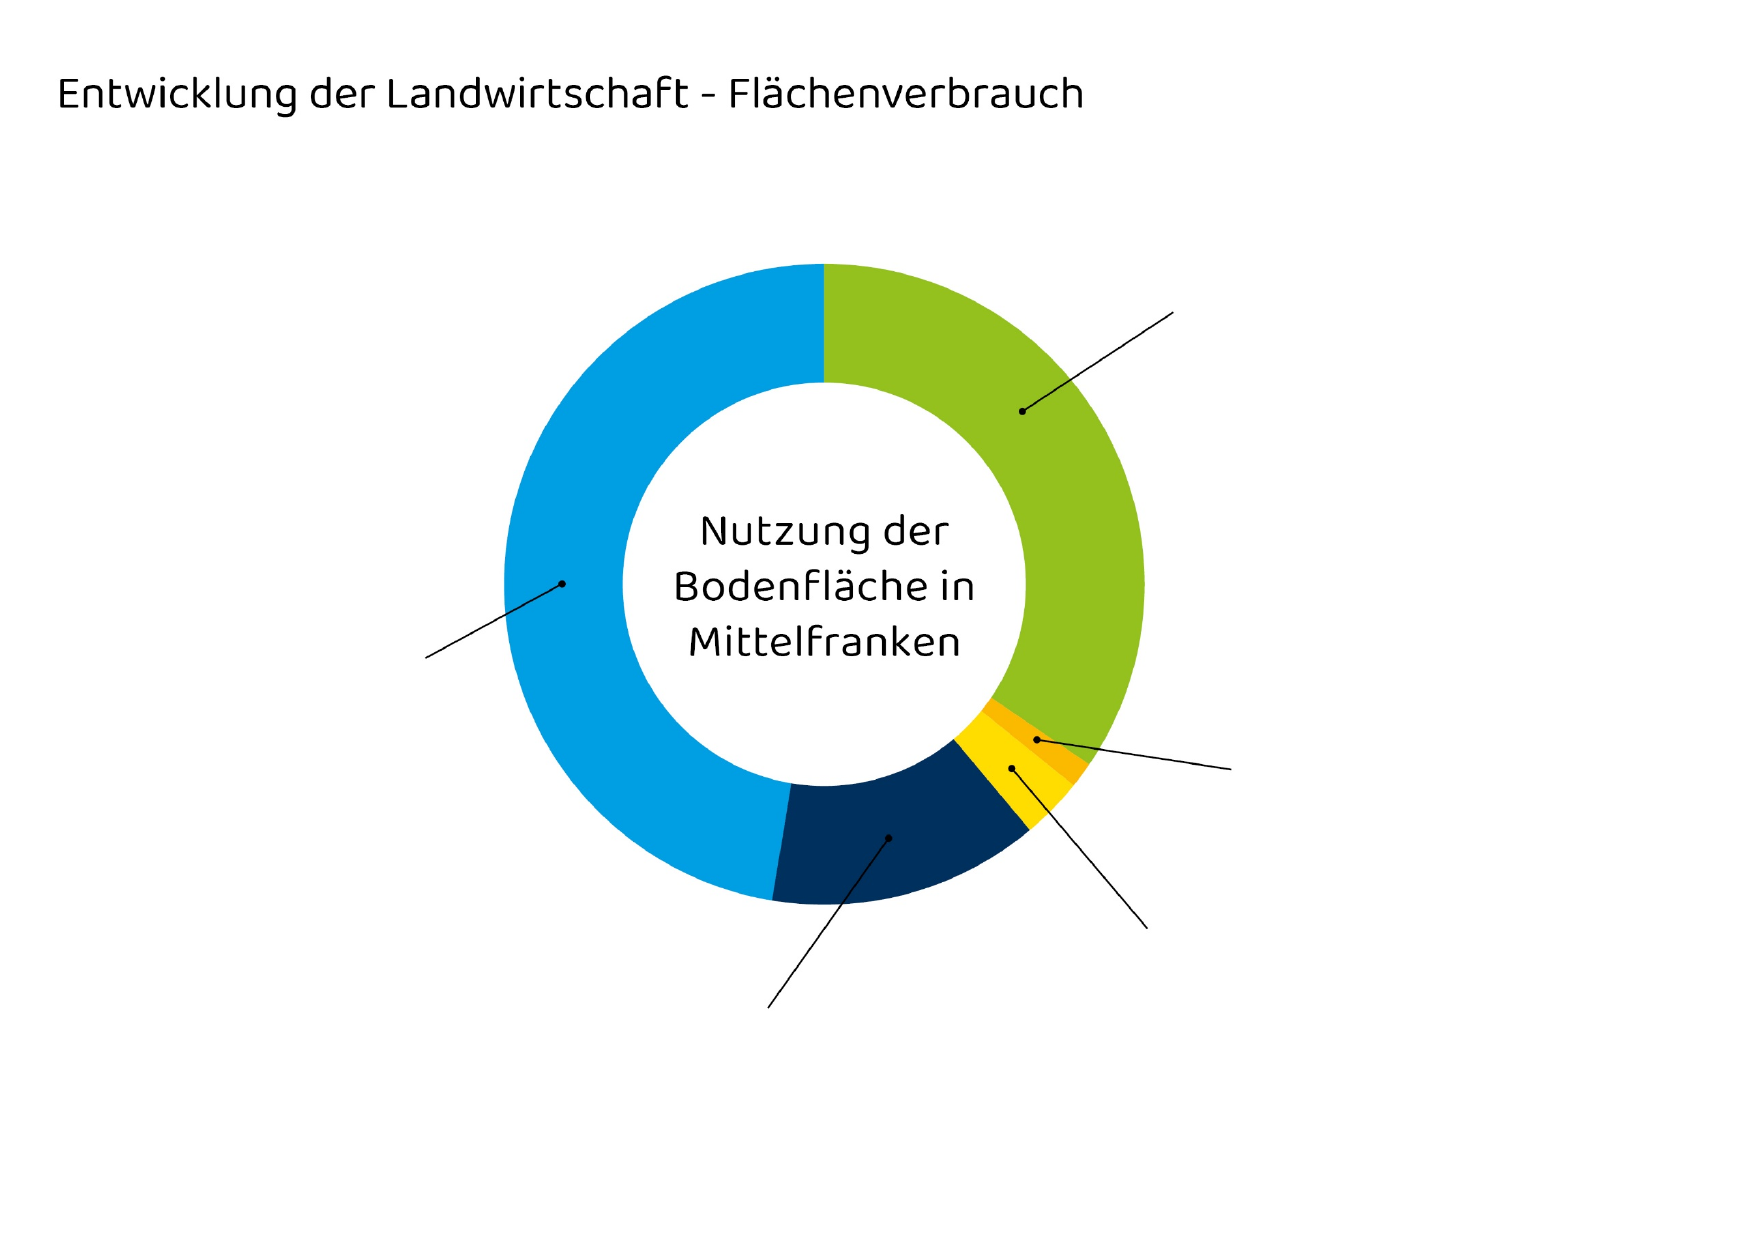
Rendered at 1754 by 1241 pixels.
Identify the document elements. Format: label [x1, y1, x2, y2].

picture [0, 0, 1650, 1167]
